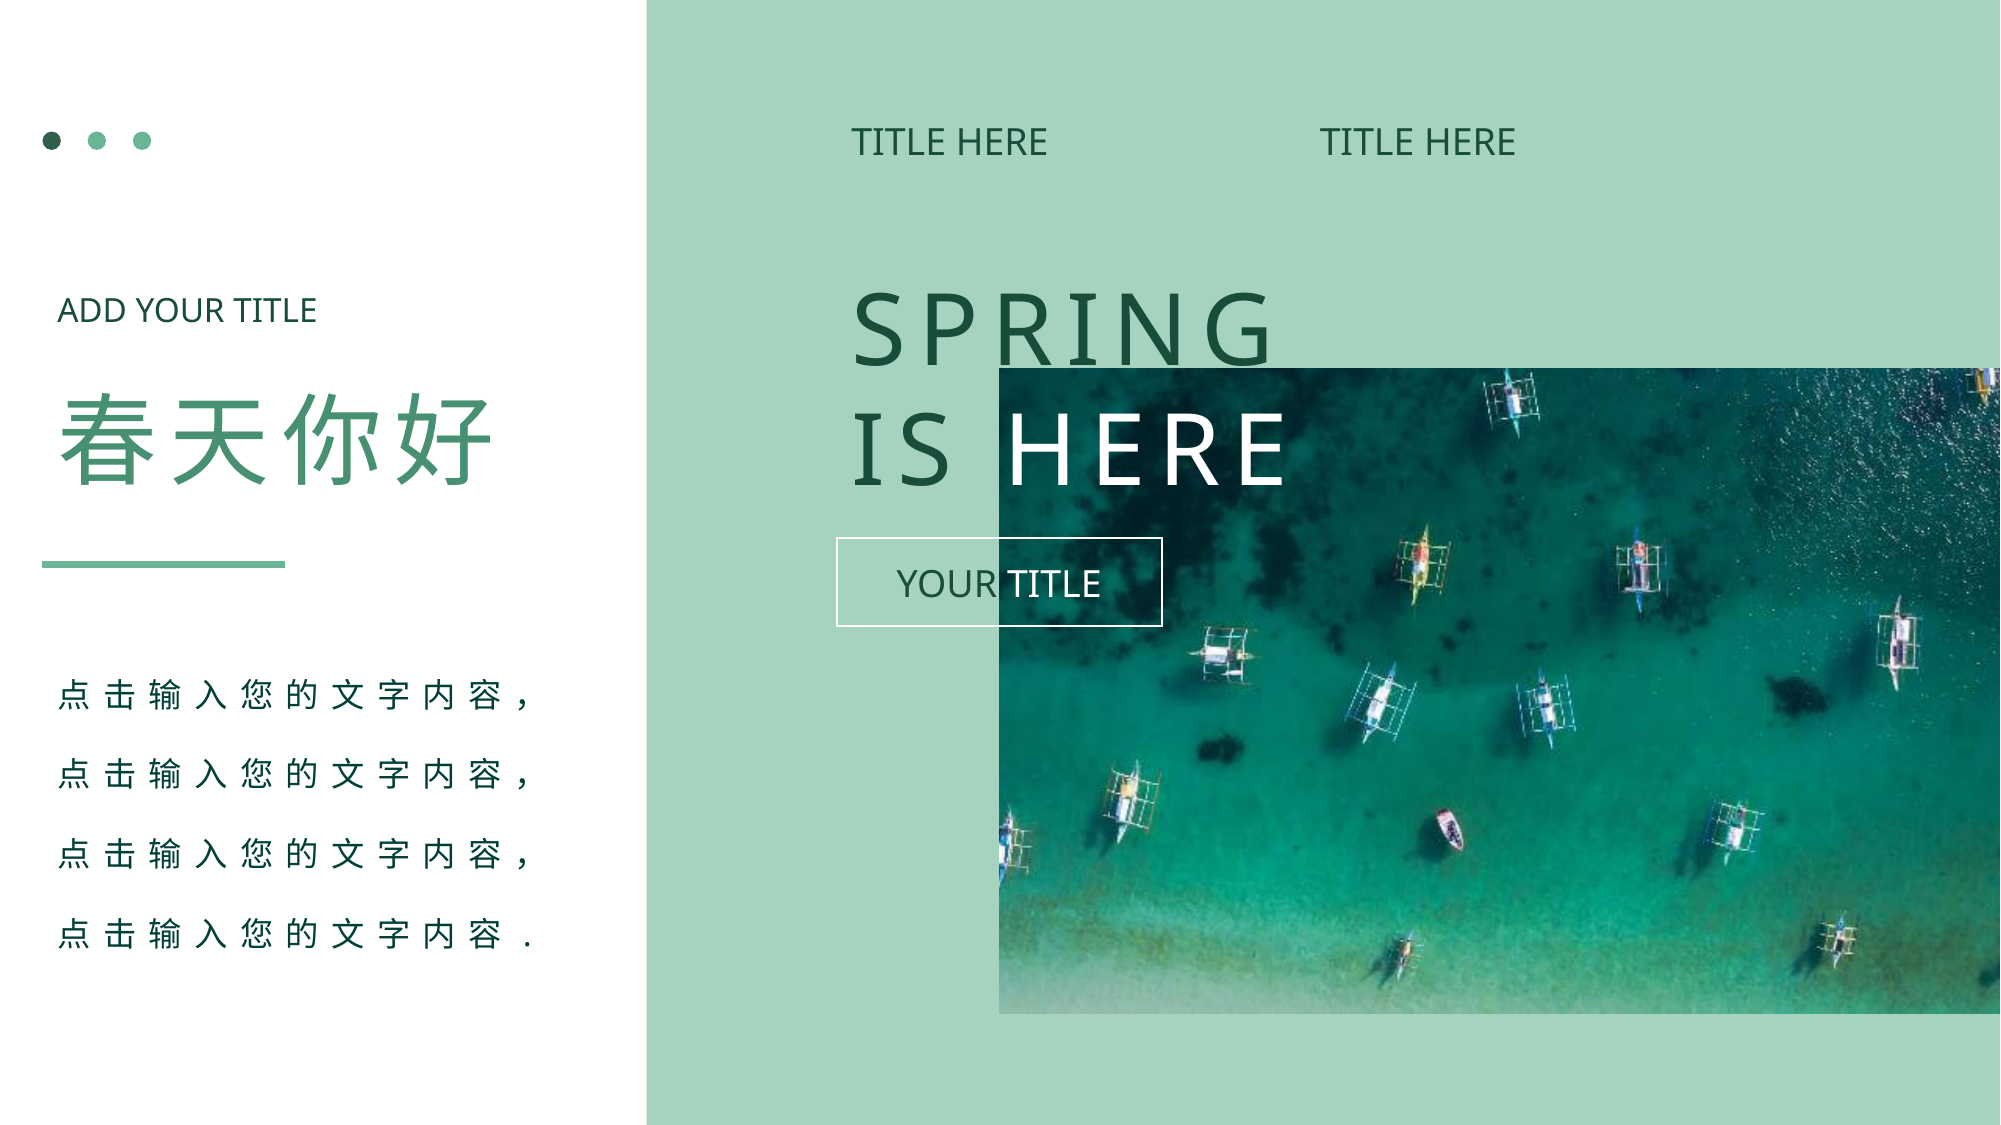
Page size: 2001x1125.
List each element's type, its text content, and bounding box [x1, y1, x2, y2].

text_box TITLE HERE [1304, 110, 1604, 171]
text_box [646, 0, 2000, 1125]
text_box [42, 131, 760, 965]
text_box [836, 257, 2000, 1014]
text_box TITLE HERE [836, 110, 1135, 171]
